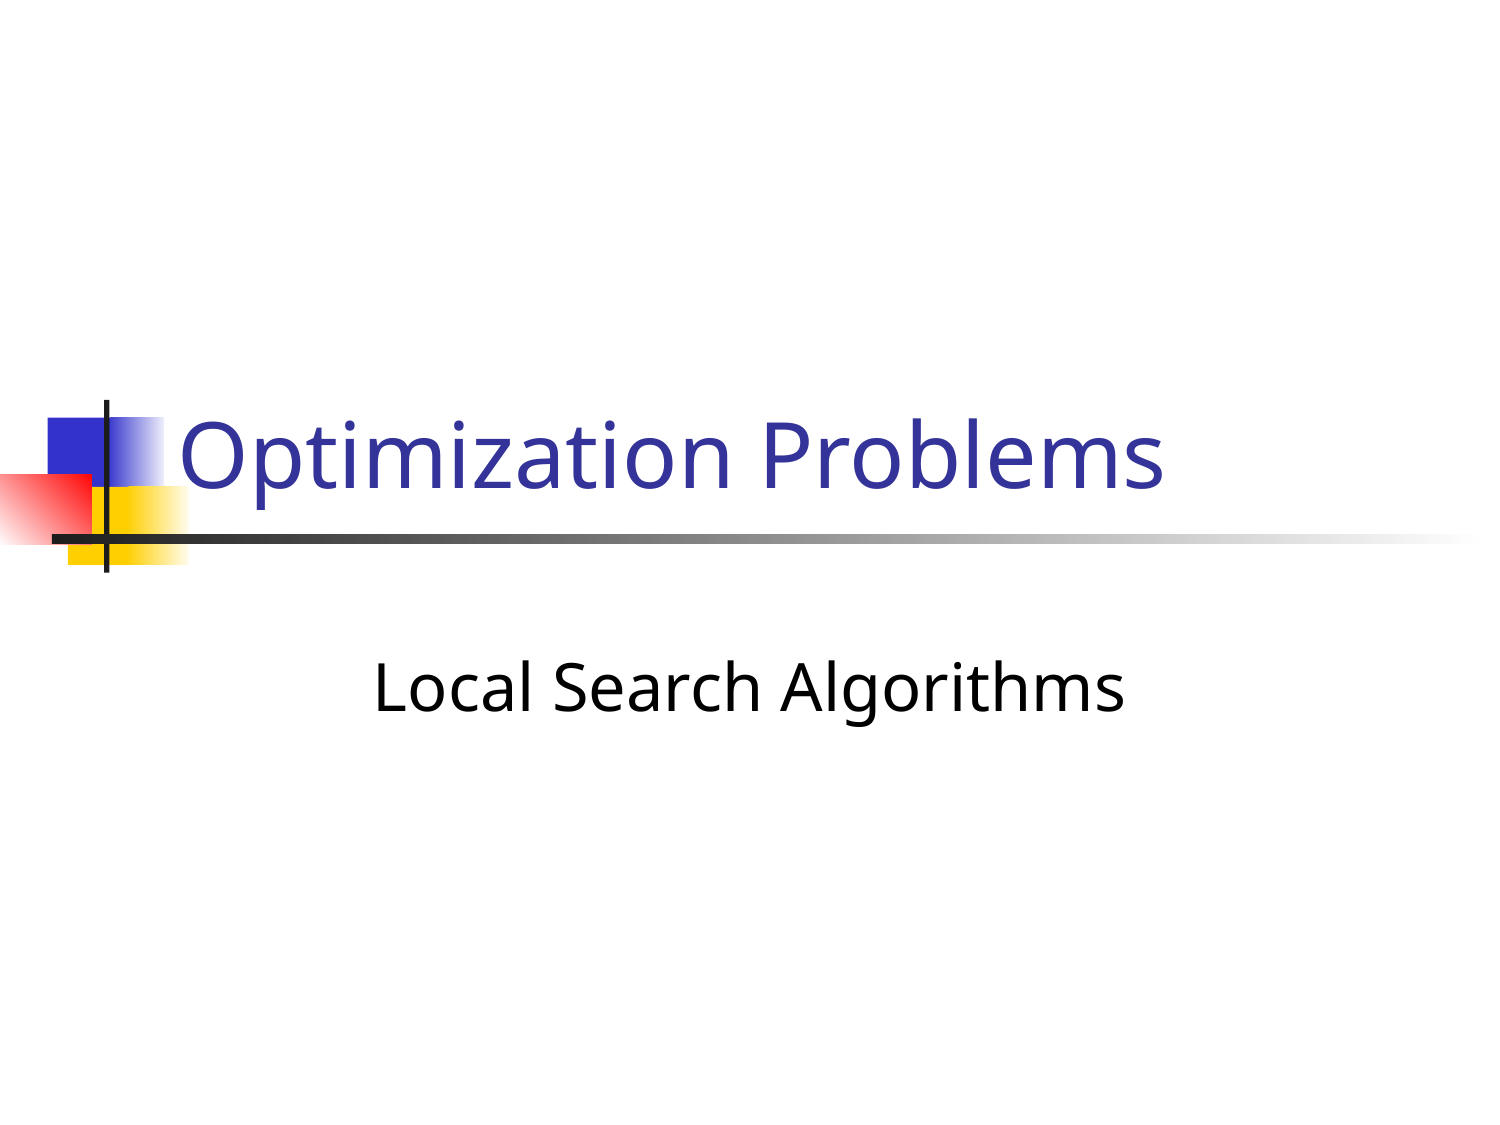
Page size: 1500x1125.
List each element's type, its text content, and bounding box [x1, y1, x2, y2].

title Optimization Problems [162, 274, 1438, 516]
subtitle Local Search Algorithms [224, 637, 1276, 926]
